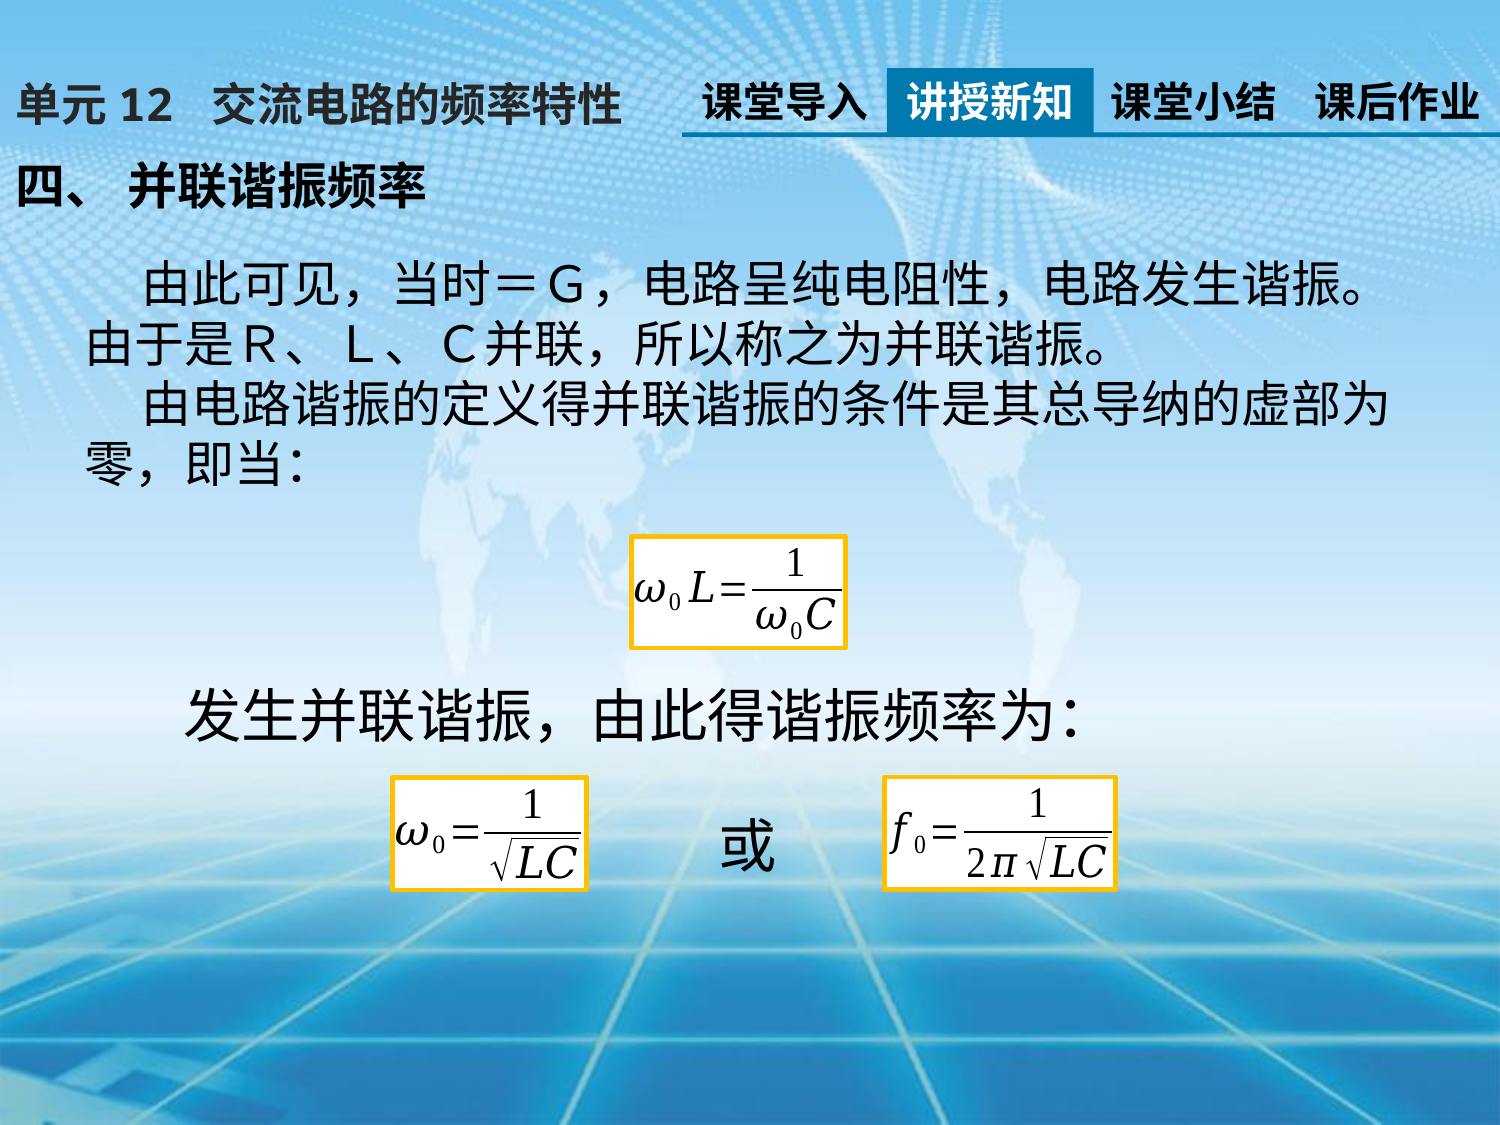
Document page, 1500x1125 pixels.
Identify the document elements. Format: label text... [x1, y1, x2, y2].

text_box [1, 67, 1500, 139]
text_box 四、 并联谐振频率 [1, 147, 797, 237]
text_box 或 [703, 802, 797, 887]
text_box 发生并联谐振，由此得谐振频率为： [168, 671, 1131, 757]
picture [0, 0, 1500, 1125]
